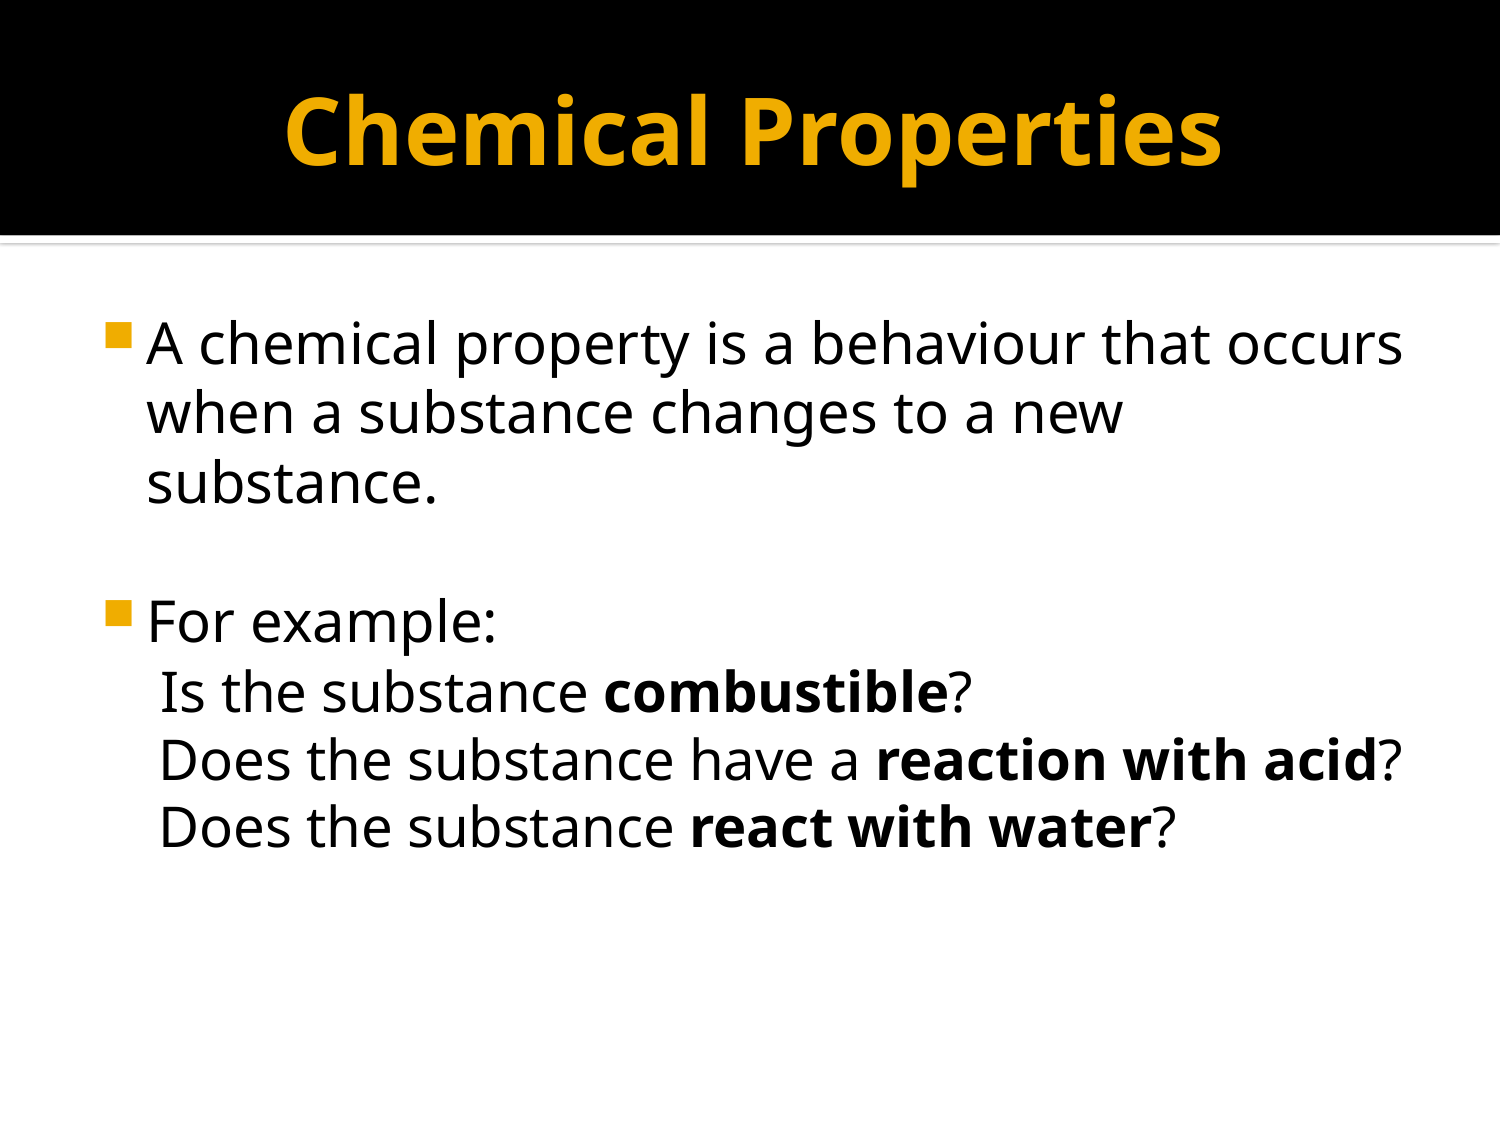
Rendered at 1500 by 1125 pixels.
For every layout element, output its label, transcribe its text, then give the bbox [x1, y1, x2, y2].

title Chemical Properties [75, 25, 1425, 231]
list A chemical property is a behaviour that occurs when a substance changes to a new substance. For example: Is the substance combustible? Does the substance have a reaction with acid? Does the substance react with water? [75, 291, 1425, 1050]
